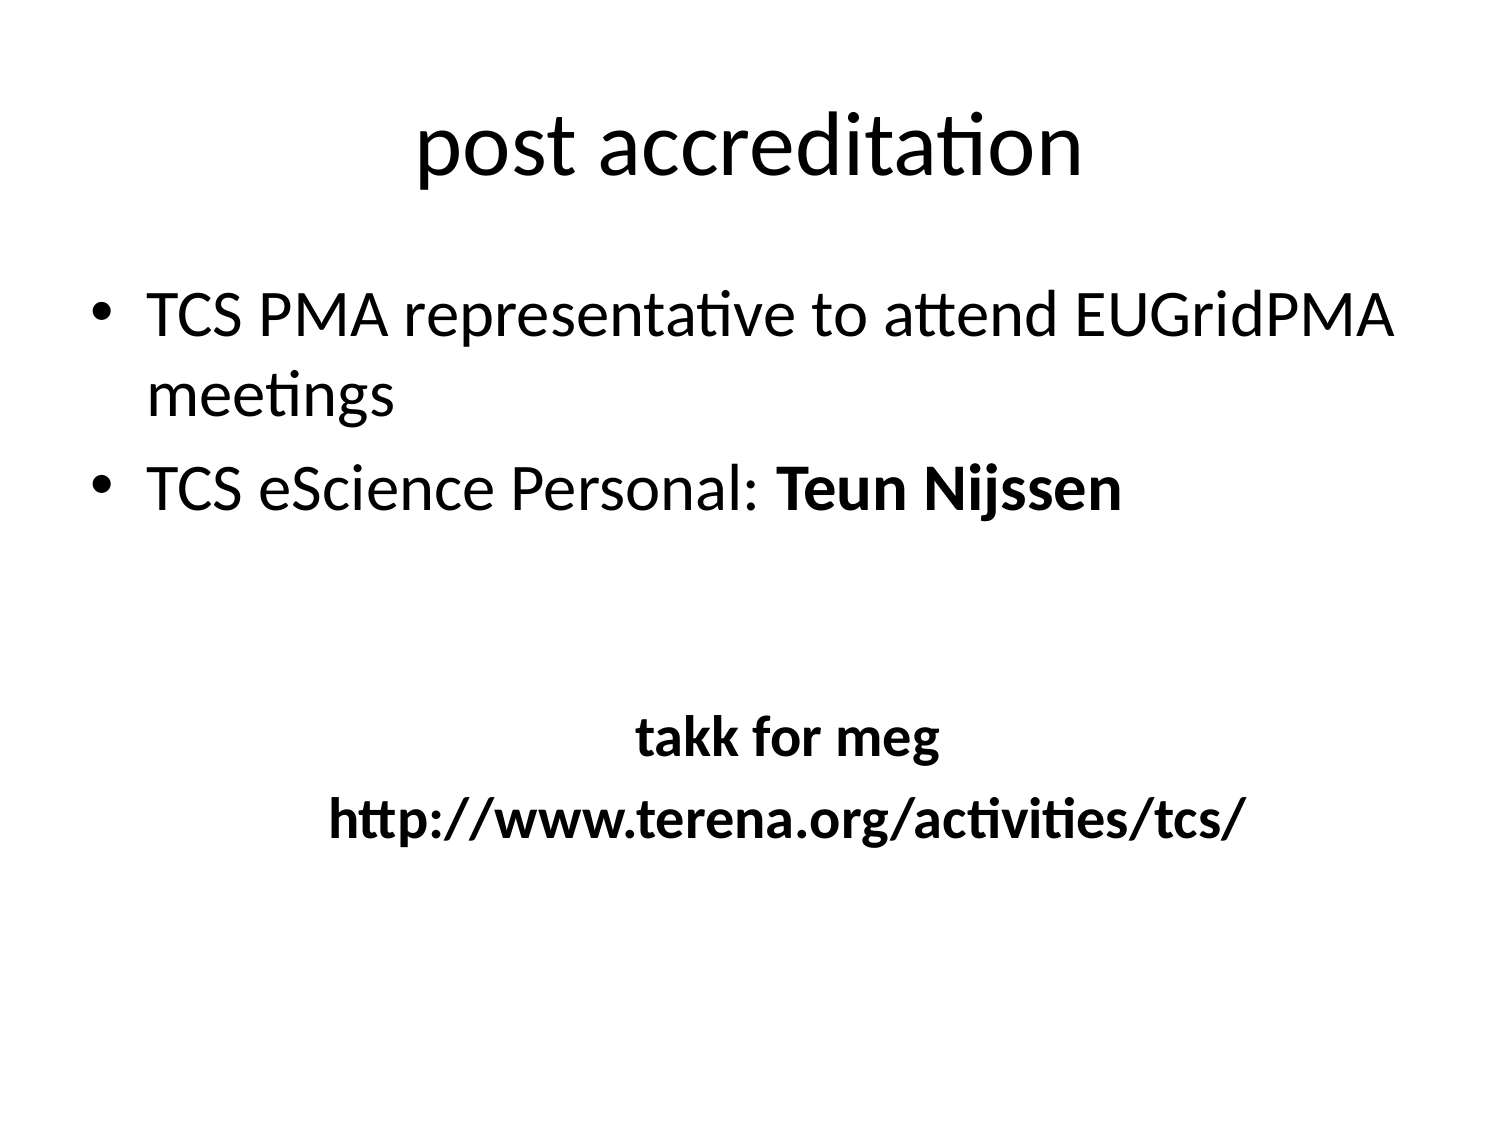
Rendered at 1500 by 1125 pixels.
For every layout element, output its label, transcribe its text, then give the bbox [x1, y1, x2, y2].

title post accreditation [75, 45, 1425, 233]
list TCS PMA representative to attend EUGridPMA meetings TCS eScience Personal: Teun Nijssen takk for meg http://www.terena.org/activities/tcs/ [75, 262, 1425, 1005]
